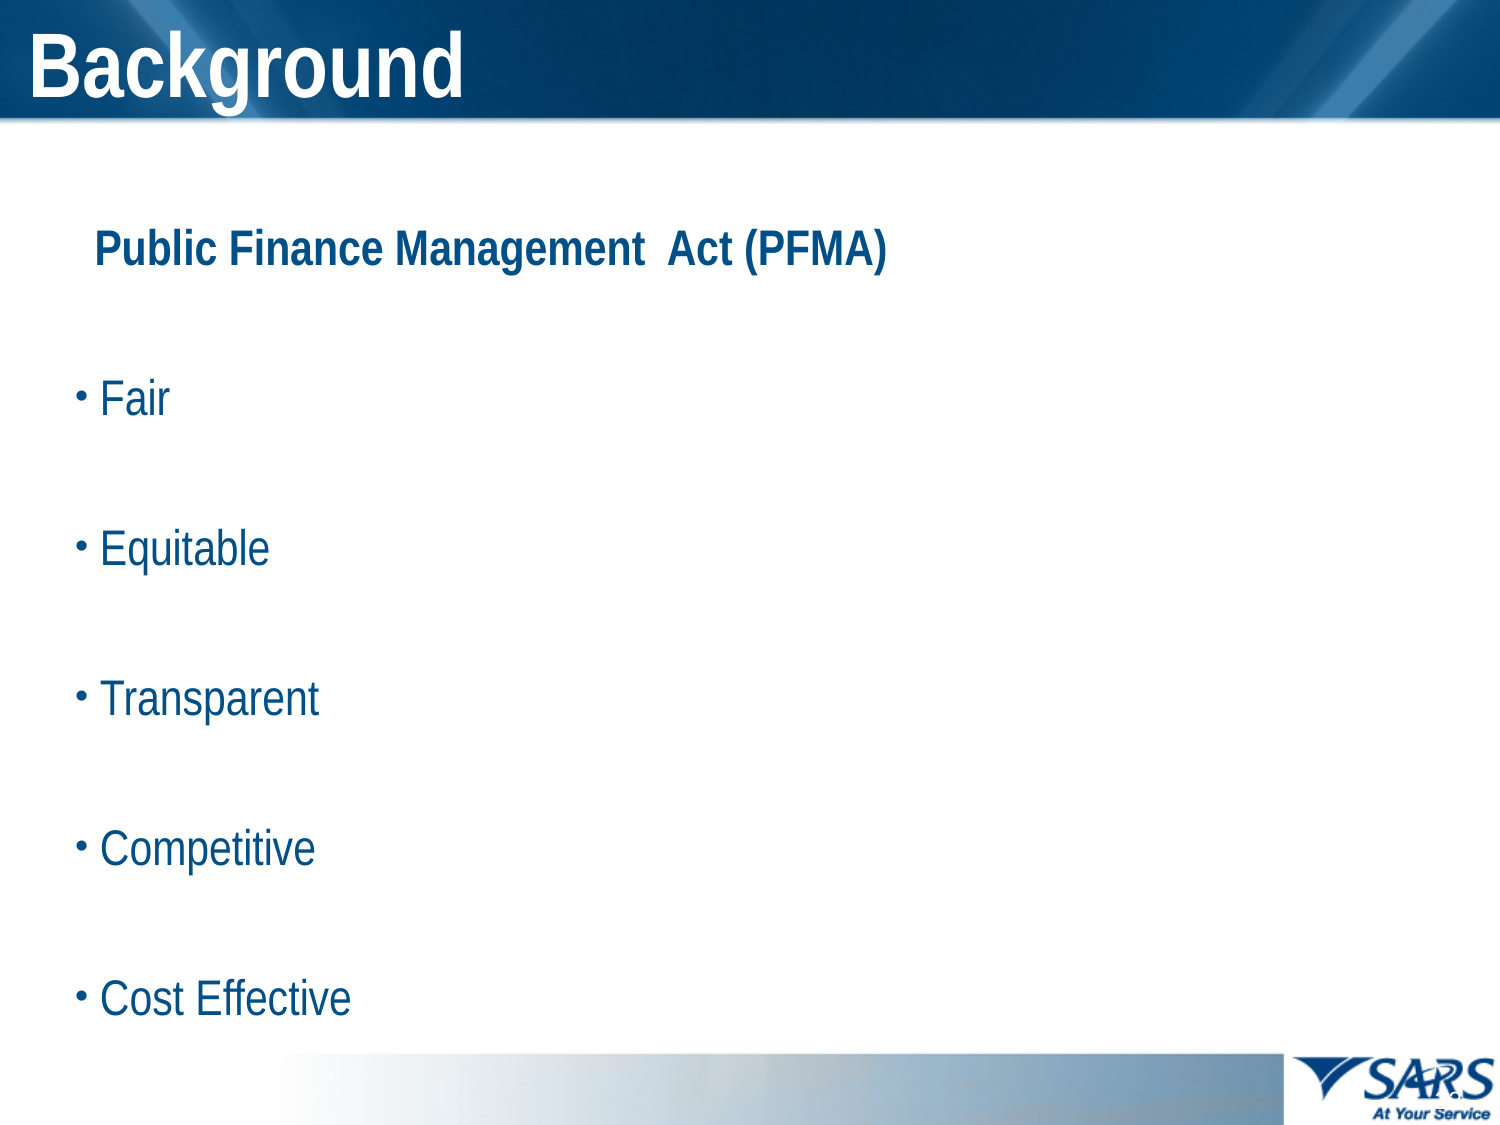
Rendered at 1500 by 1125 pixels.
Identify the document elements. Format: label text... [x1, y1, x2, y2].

slide_number 22 [1320, 1084, 1463, 1115]
picture [0, 0, 1500, 1125]
list Public Finance Management Act (PFMA) Fair Equitable Transparent Competitive Cost Effective [2, 125, 1500, 1071]
title Background [27, 12, 1500, 125]
